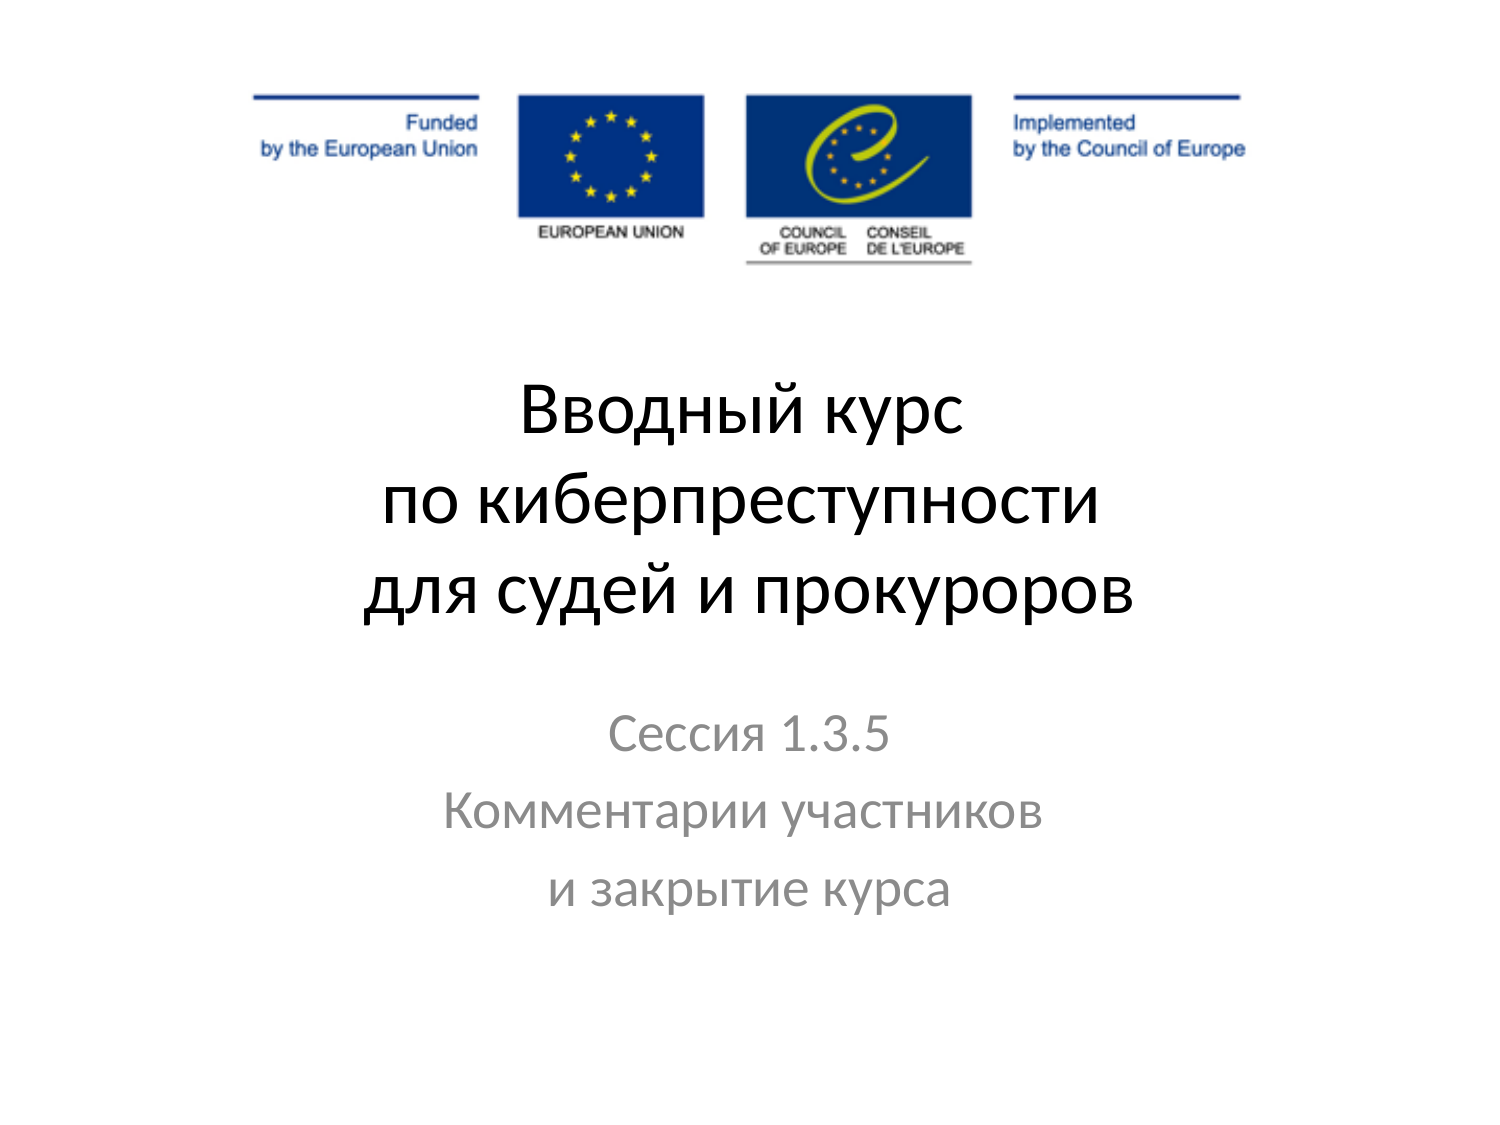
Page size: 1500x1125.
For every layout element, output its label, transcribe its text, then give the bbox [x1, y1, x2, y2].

picture [248, 90, 1252, 273]
title Вводный курс по киберпреступности для судей и прокуроров [112, 349, 1388, 638]
subtitle Сессия 1.3.5 Комментарии участников и закрытие курса [225, 688, 1275, 925]
